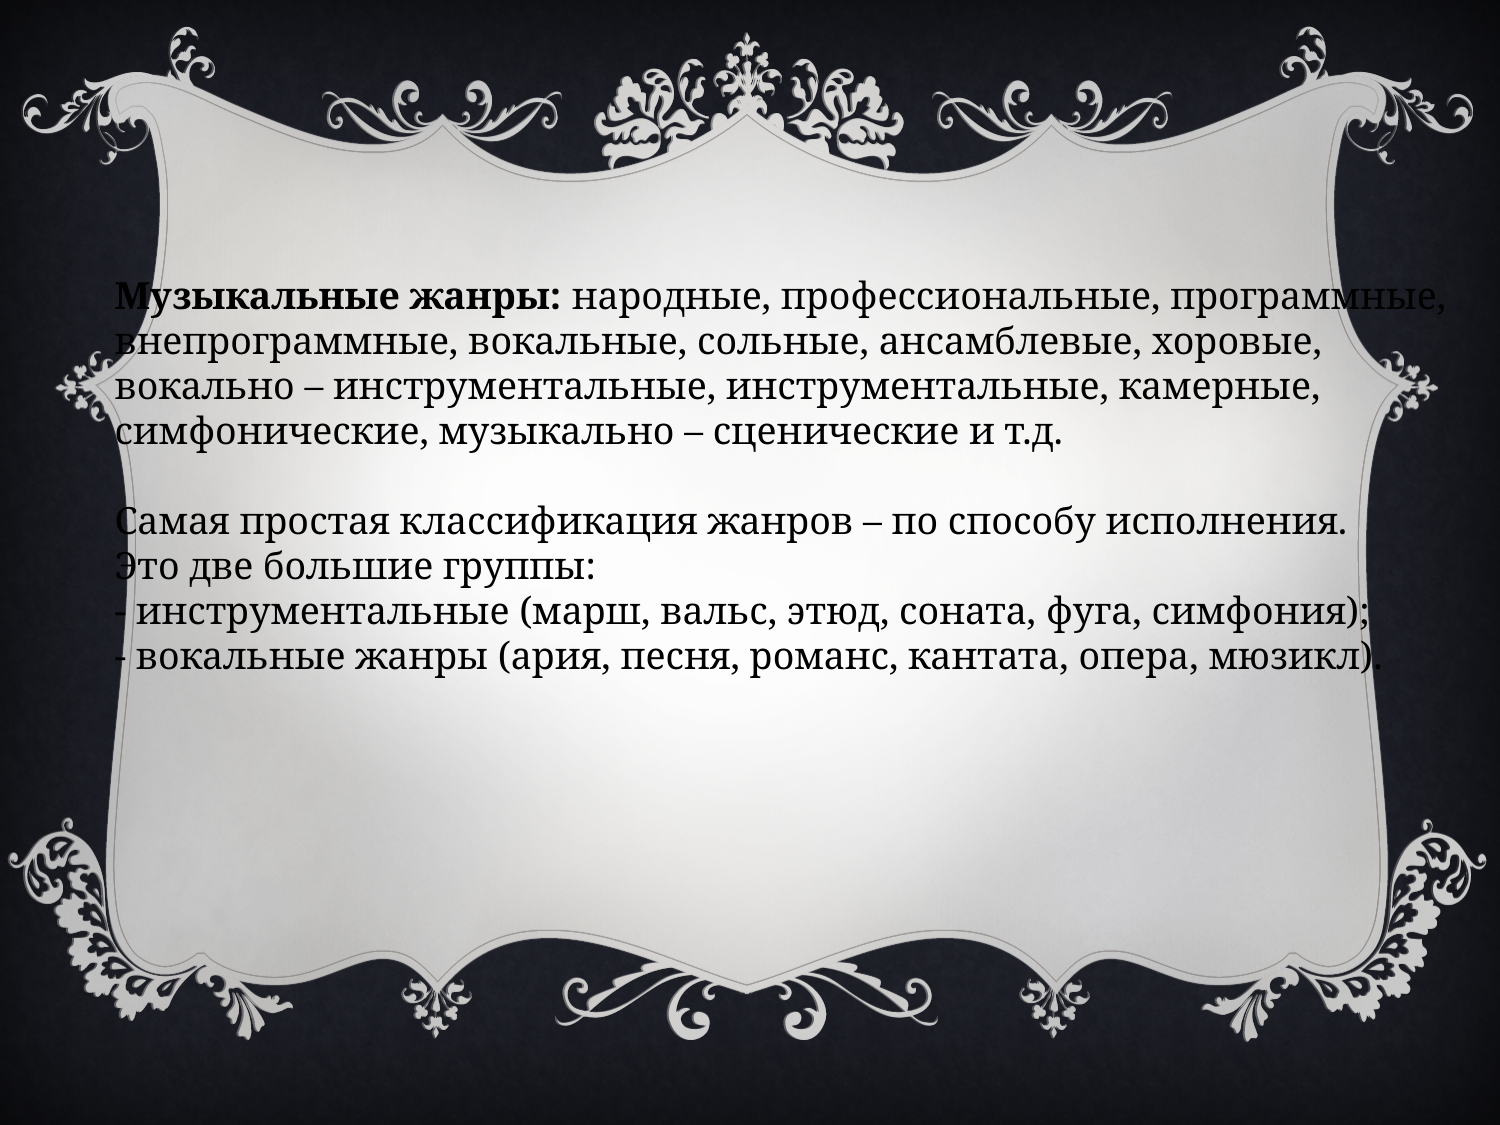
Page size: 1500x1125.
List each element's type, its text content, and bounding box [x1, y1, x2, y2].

text_box Музыкальные жанры: народные, профессиональные, программные, внепрограммные, вокальные, сольные, ансамблевые, хоровые, вокально – инструментальные, инструментальные, камерные, симфонические, музыкально – сценические и т.д. Самая простая классификация жанров – по способу исполнения. Это две большие группы: - инструментальные (марш, вальс, этюд, соната, фуга, симфония); - вокальные жанры (ария, песня, романс, кантата, опера, мюзикл). [99, 220, 1472, 730]
picture [0, 0, 1500, 1125]
